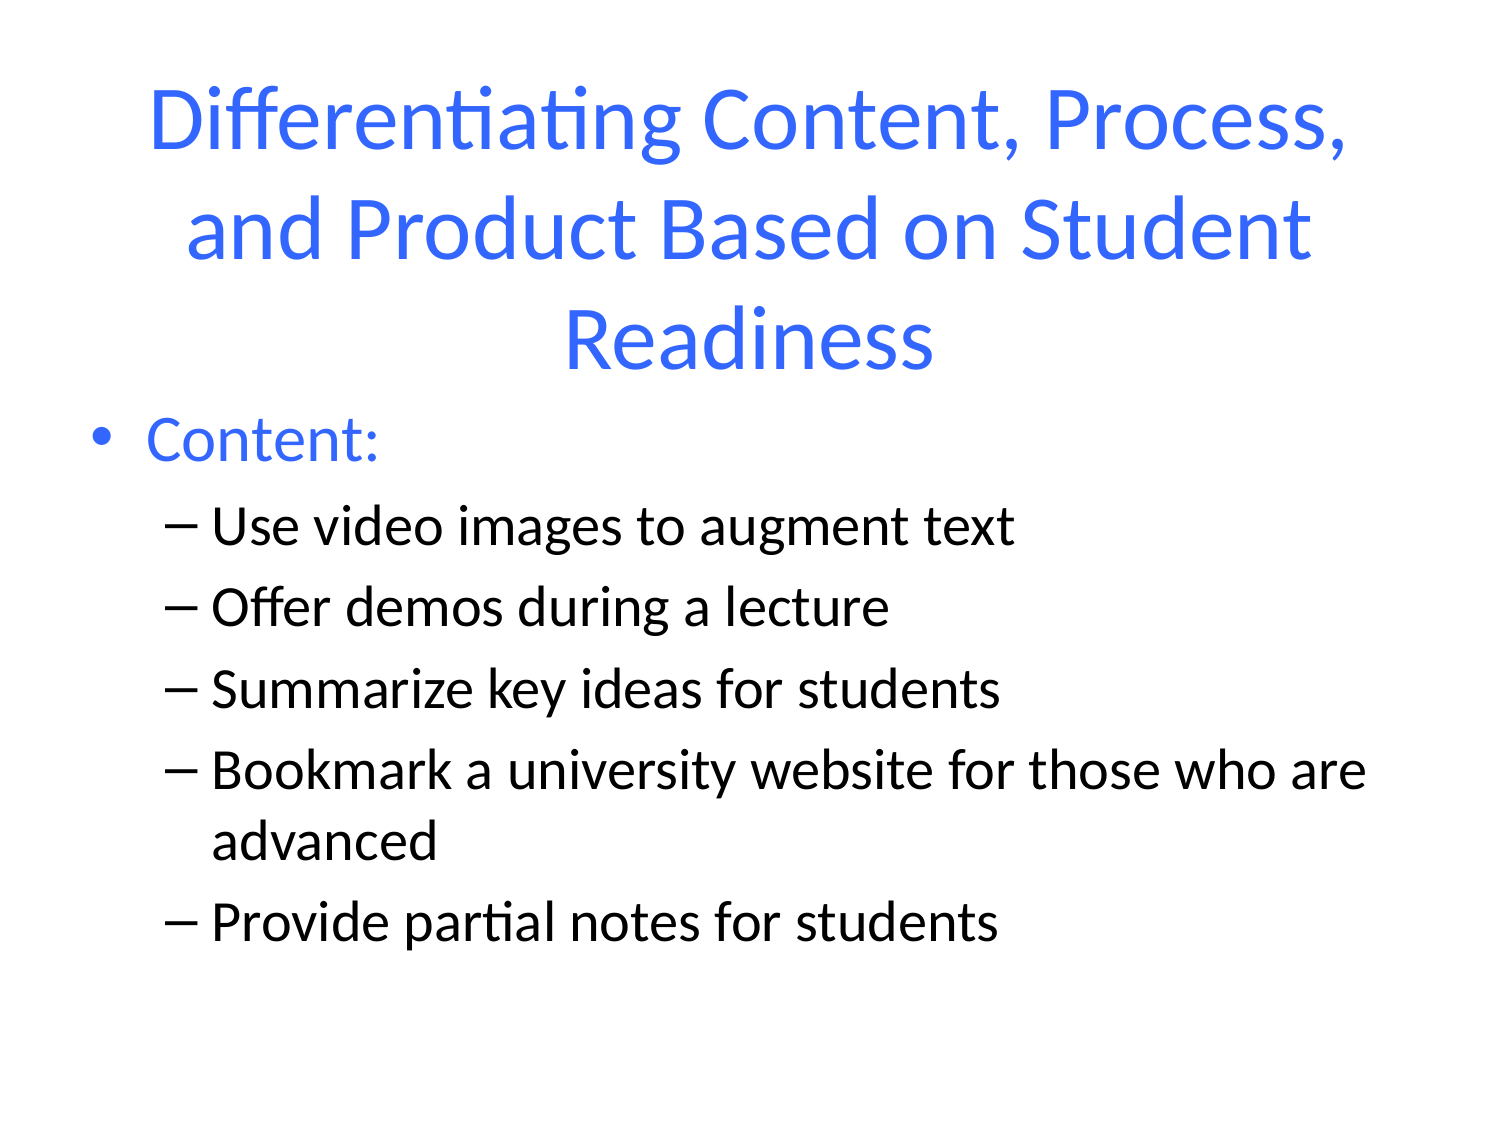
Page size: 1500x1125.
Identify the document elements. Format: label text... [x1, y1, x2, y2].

list Content: Use video images to augment text Offer demos during a lecture Summarize key ideas for students Bookmark a university website for those who are advanced Provide partial notes for students [75, 387, 1425, 1005]
title Differentiating Content, Process, and Product Based on Student Readiness [75, 45, 1425, 387]
